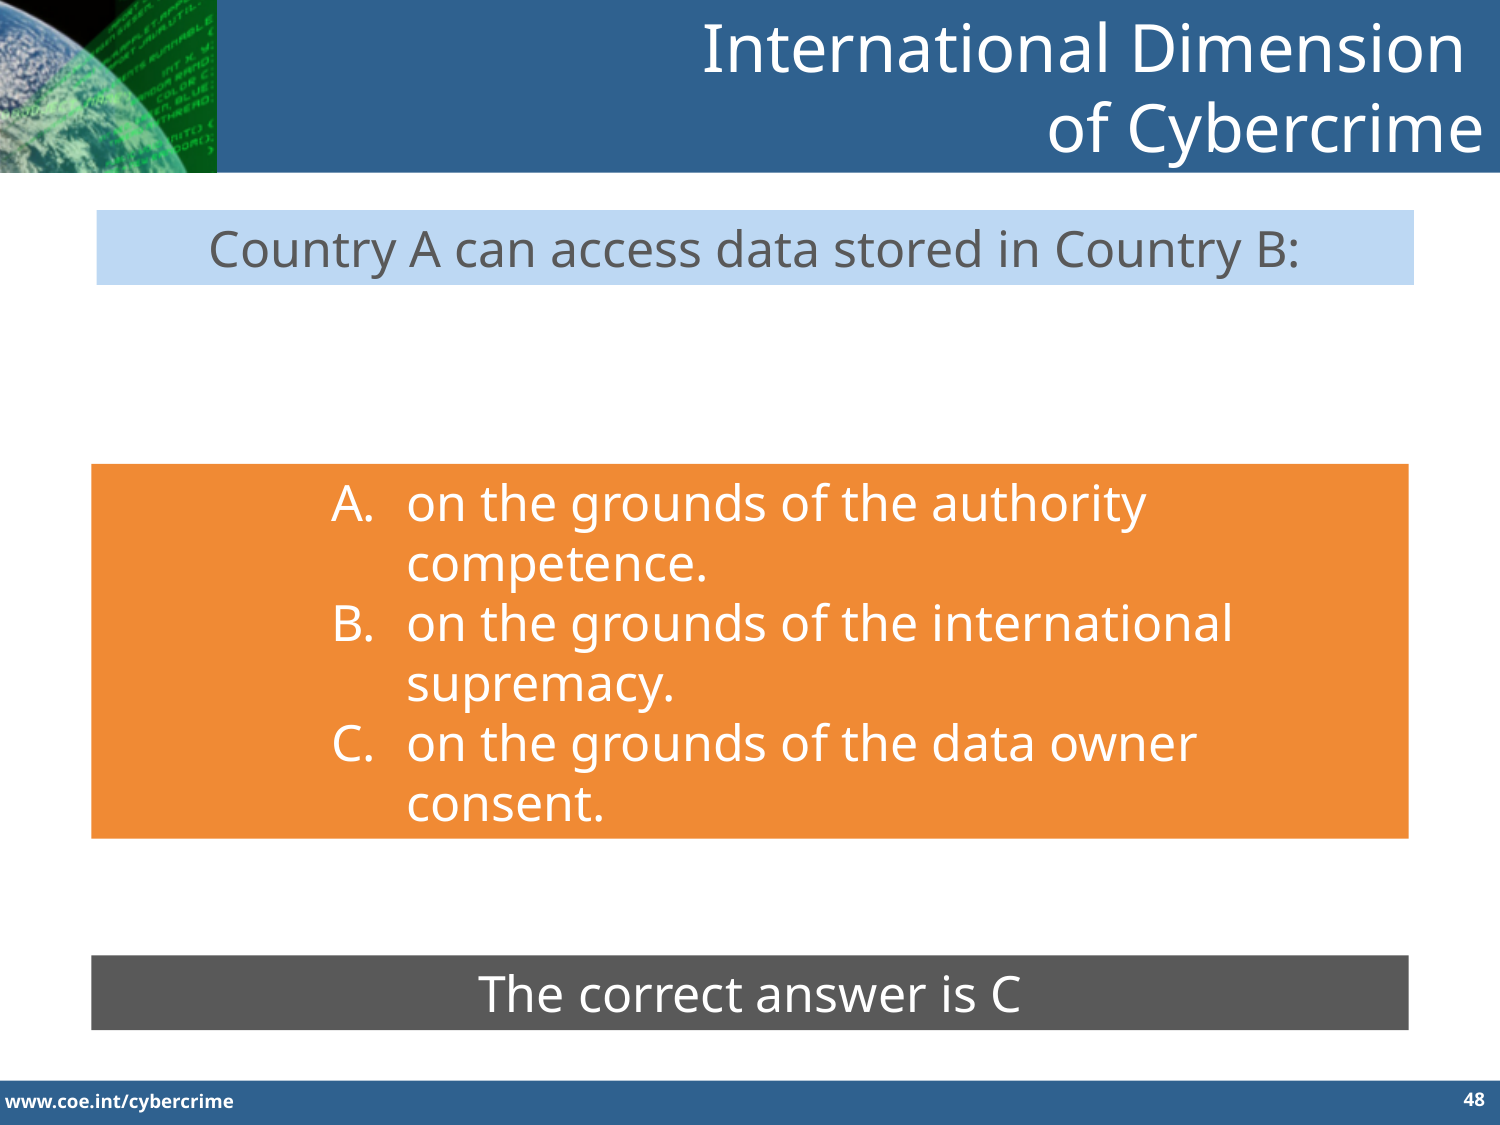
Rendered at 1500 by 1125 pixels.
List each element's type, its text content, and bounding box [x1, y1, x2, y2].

text_box International Dimension of Cybercrime [329, 9, 1500, 162]
text_box on the grounds of the authority competence. on the grounds of the international supremacy. on the grounds of the data owner consent. [91, 463, 1409, 839]
text_box Country A can access data stored in Country B: [96, 210, 1414, 285]
slide_number 48 [1149, 1079, 1500, 1125]
picture [0, 1, 217, 173]
text_box The correct answer is C [91, 955, 1409, 1031]
